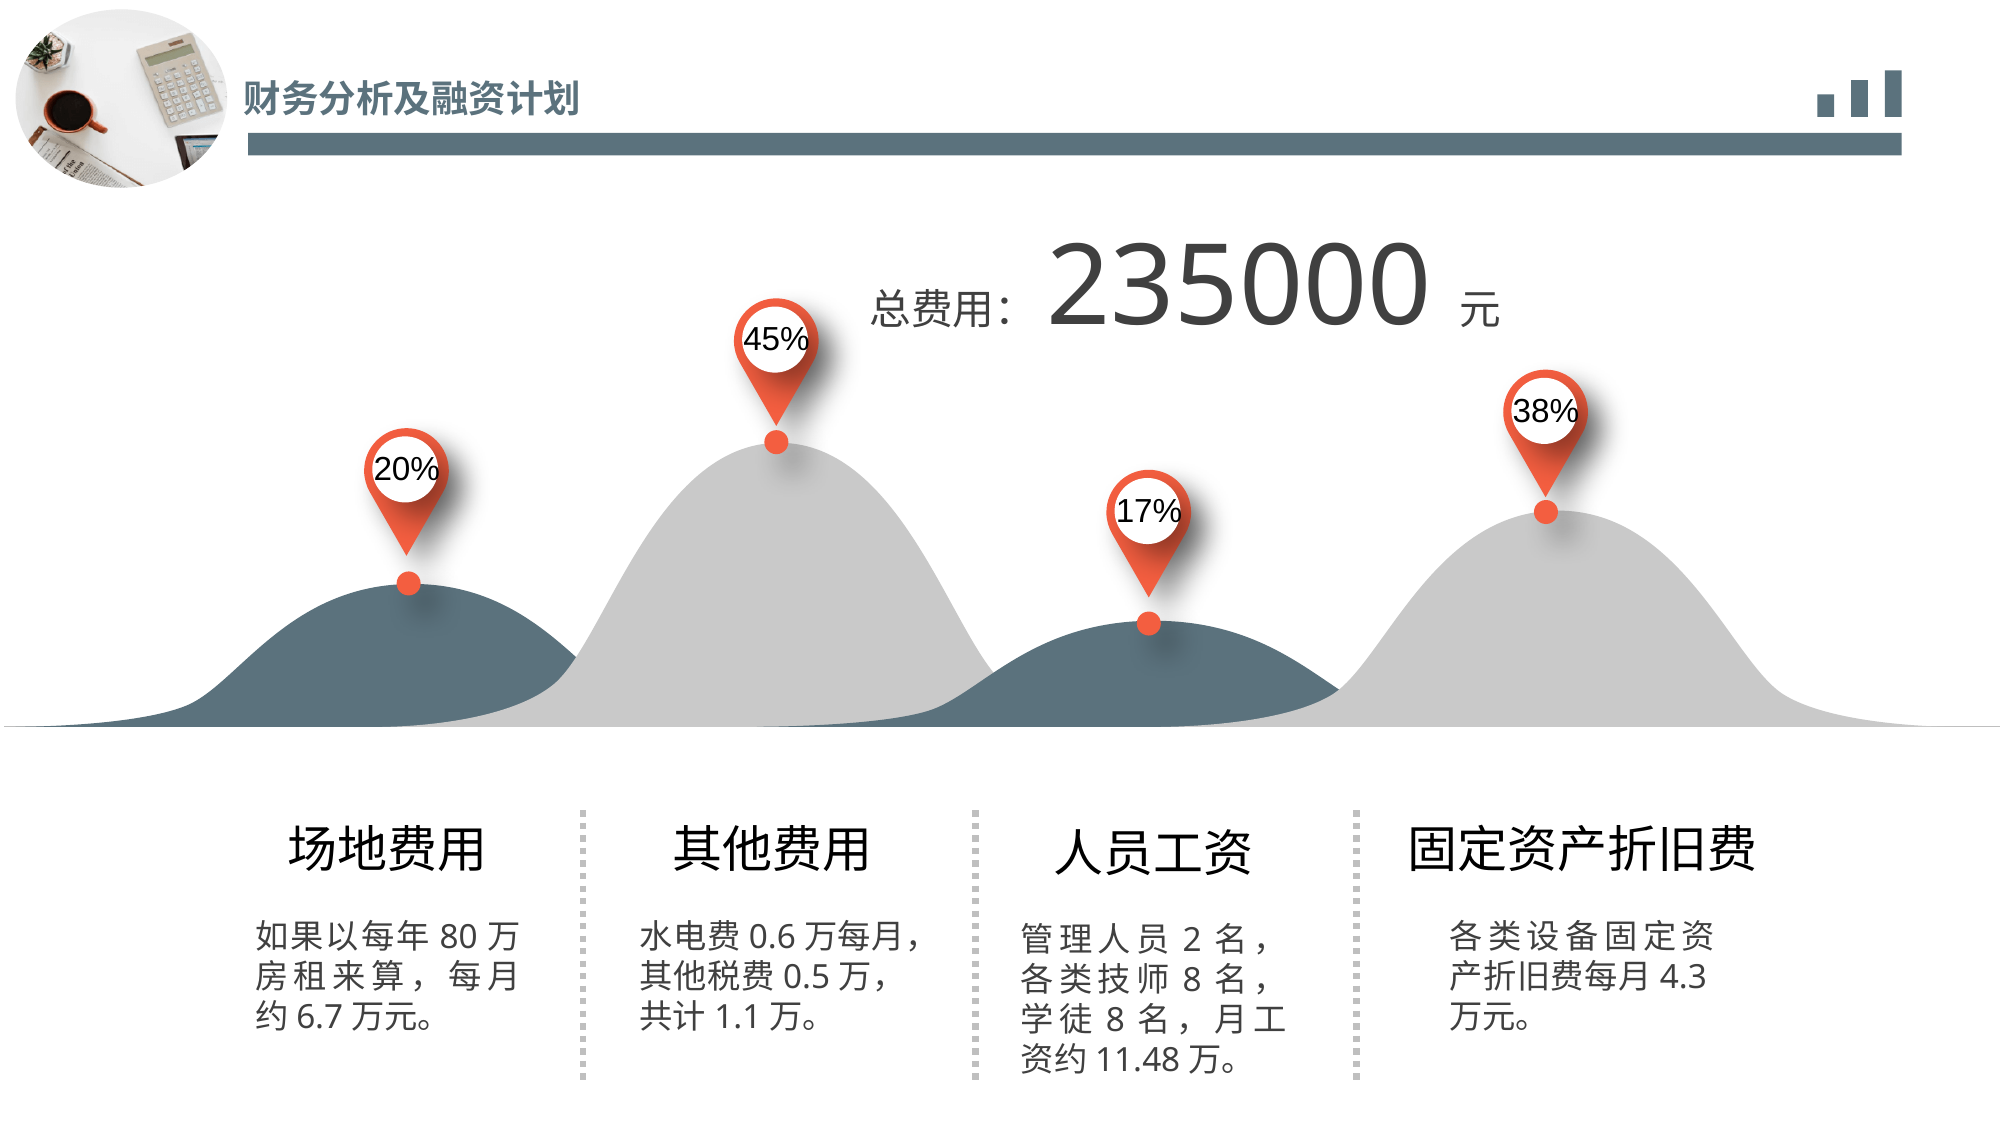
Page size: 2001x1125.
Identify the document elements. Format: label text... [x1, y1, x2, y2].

text_box [1161, 511, 1955, 726]
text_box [1817, 70, 1902, 117]
text_box 人员工资 [990, 813, 1318, 889]
text_box 场地费用 [224, 810, 552, 886]
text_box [358, 428, 456, 556]
text_box 如果以每年80万房租来算，每月约6.7万元。 [240, 907, 536, 1043]
text_box [15, 583, 576, 726]
text_box [756, 620, 1339, 726]
text_box [1532, 498, 1560, 526]
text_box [727, 298, 826, 426]
text_box 财务分析及融资计划 [229, 67, 597, 128]
text_box [382, 442, 994, 726]
text_box [14, 8, 229, 189]
text_box 总费用：235000元 [854, 204, 1516, 354]
text_box [247, 132, 1903, 156]
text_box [1497, 369, 1595, 498]
text_box 水电费0.6万每月，其他税费0.5万，共计1.1万。 [625, 907, 921, 1043]
text_box [395, 570, 422, 597]
text_box 其他费用 [609, 810, 937, 886]
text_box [1100, 469, 1199, 598]
text_box 固定资产折旧费 [1357, 810, 1817, 886]
text_box [763, 429, 790, 456]
text_box [1135, 610, 1162, 637]
text_box 各类设备固定资产折旧费每月4.3万元。 [1434, 907, 1730, 1043]
text_box 管理人员2名，各类技师8名，学徒8名，月工资约11.48万。 [1006, 910, 1302, 1086]
text_box 固定资产折旧费 [1348, 810, 1356, 886]
